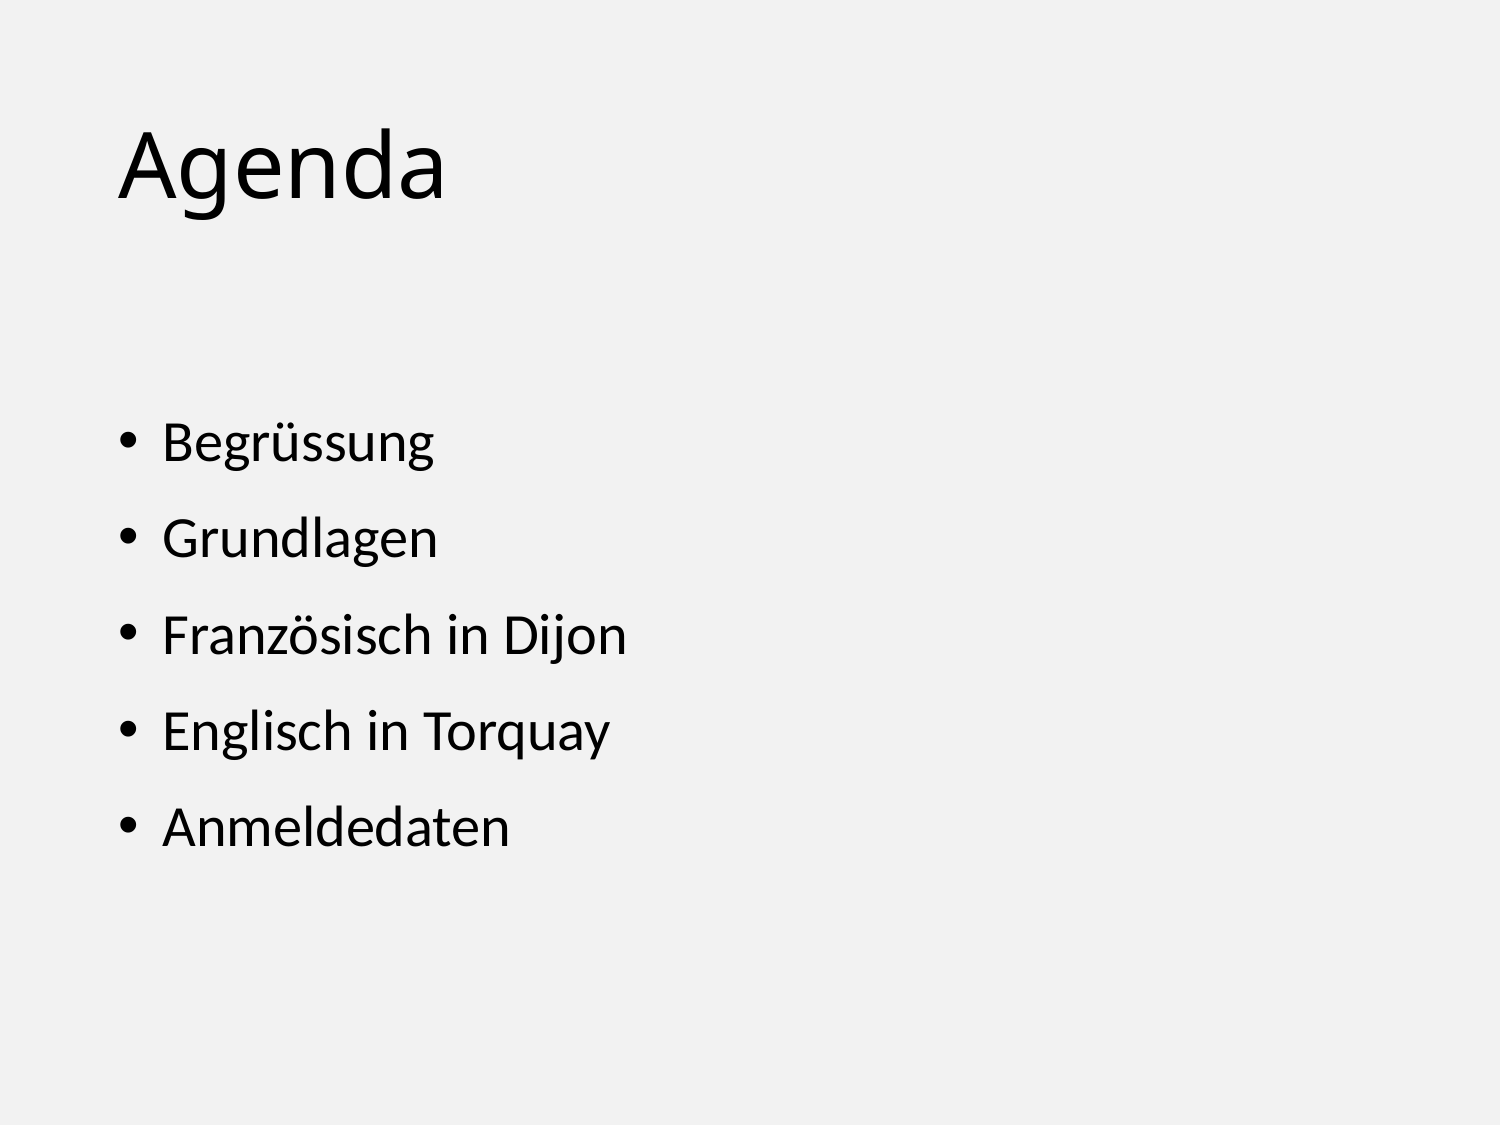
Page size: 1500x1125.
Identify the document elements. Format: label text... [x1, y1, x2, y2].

list Begrüssung Grundlagen Französisch in Dijon Englisch in Torquay Anmeldedaten [103, 403, 1397, 1014]
title Agenda [103, 59, 1397, 278]
